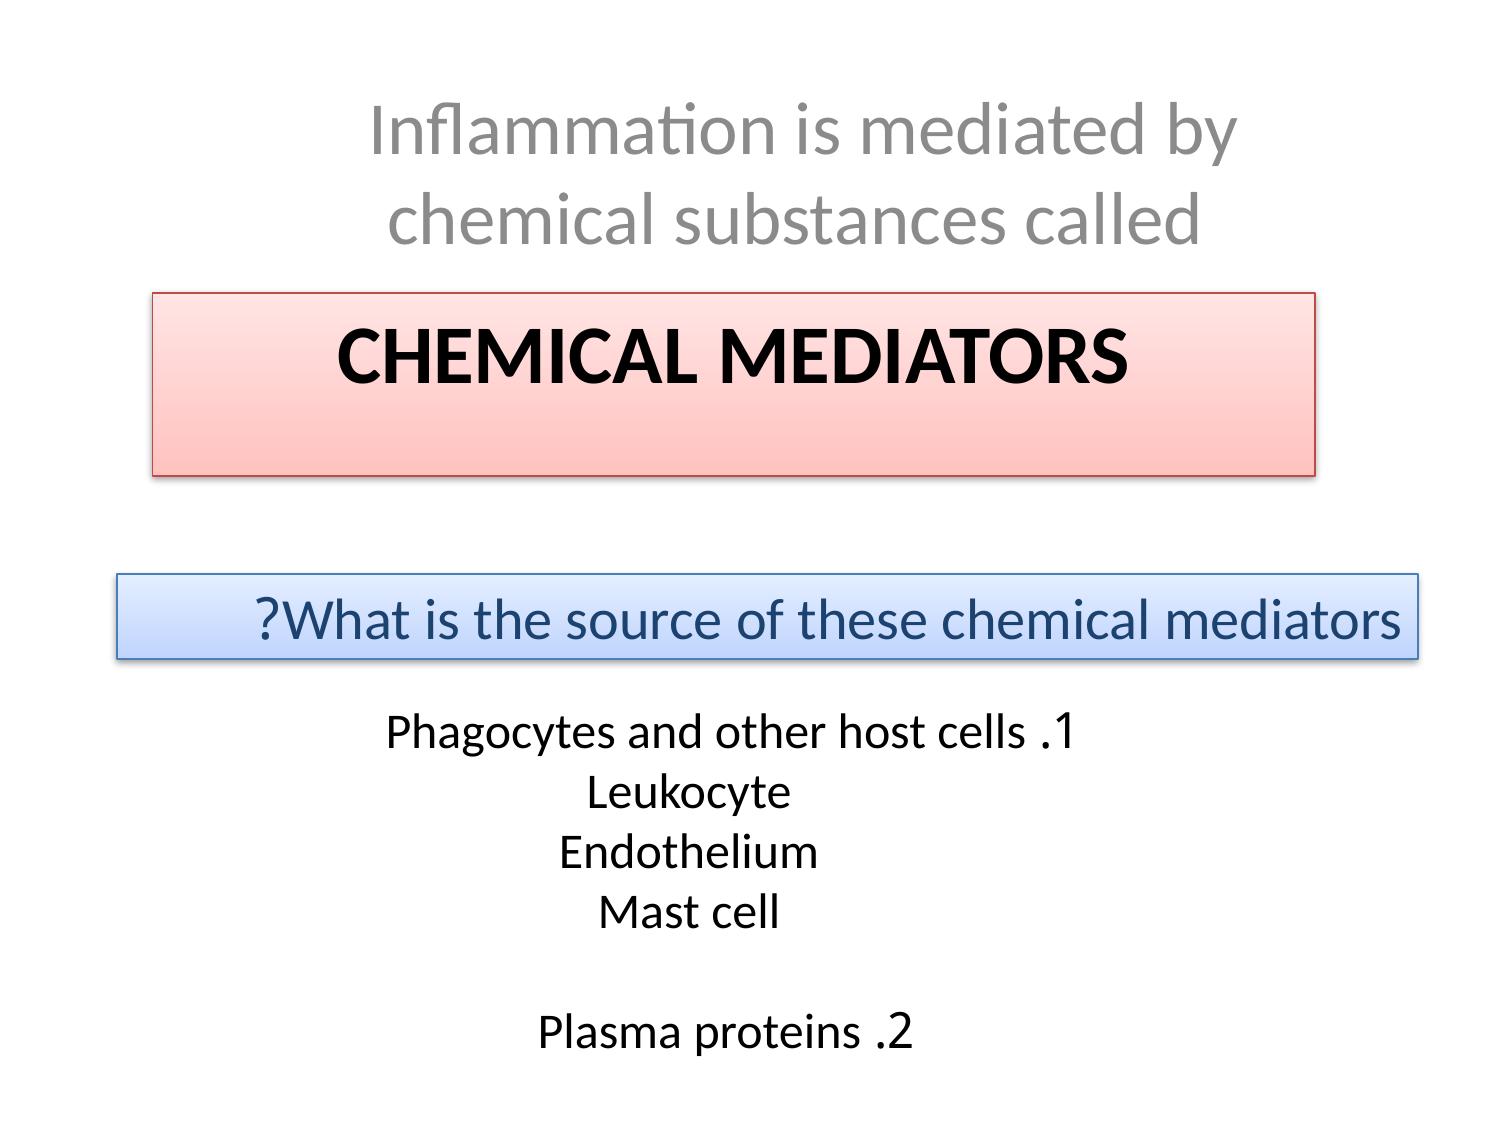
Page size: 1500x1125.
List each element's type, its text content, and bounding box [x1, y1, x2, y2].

text_box 1. Phagocytes and other host cells Leukocyte Endothelium Mast cell 2. Plasma proteins [281, 691, 1172, 1067]
text_box What is the source of these chemical mediators? [116, 573, 1419, 660]
title Chemical Mediators [152, 292, 1316, 477]
list Inflammation is mediated by chemical substances called [222, 19, 1386, 267]
